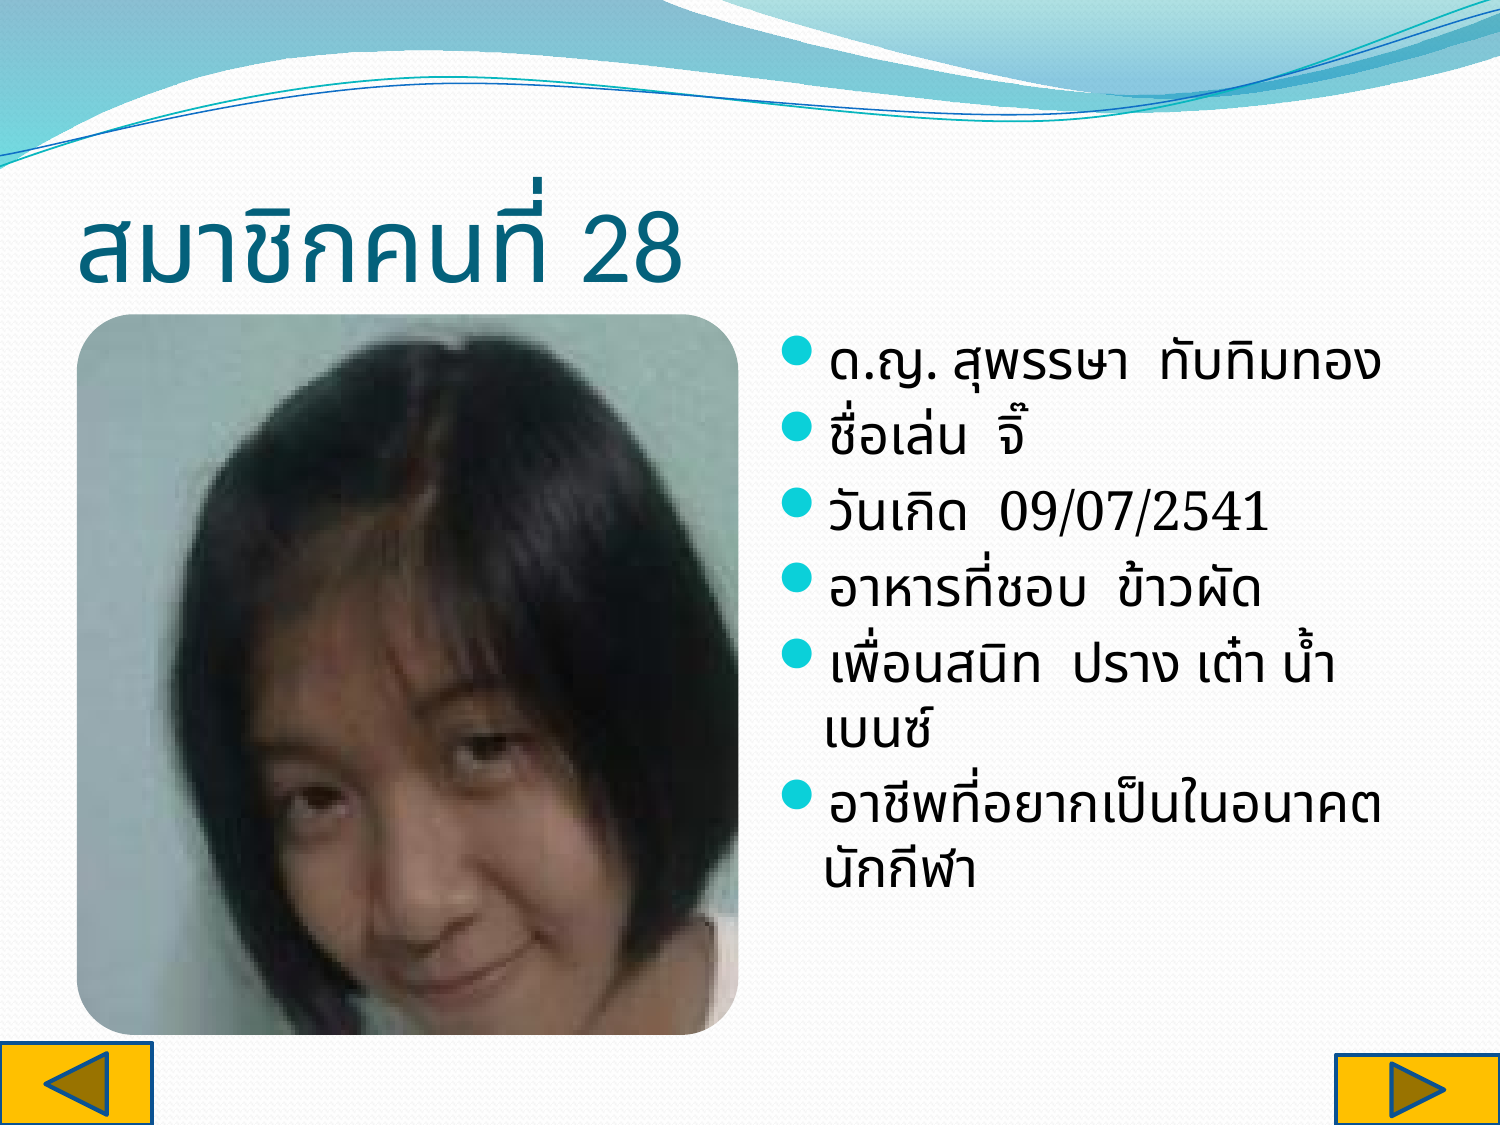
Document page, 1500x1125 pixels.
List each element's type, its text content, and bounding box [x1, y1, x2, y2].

picture [76, 314, 739, 1036]
text_box [0, 1041, 154, 1125]
title สมาชิกคนที่ 28 [74, 115, 1426, 304]
list ด.ญ. สุพรรษา ทับทิมทอง ชื่อเล่น จิ๊ วันเกิด 09/07/2541 อาหารที่ชอบ ข้าวผัด เพื่อนสนิท ปราง เต๋า น้ำ เบนซ์ อาชีพที่อยากเป็นในอนาคต นักกีฬา [762, 317, 1426, 1038]
text_box [1334, 1053, 1500, 1125]
